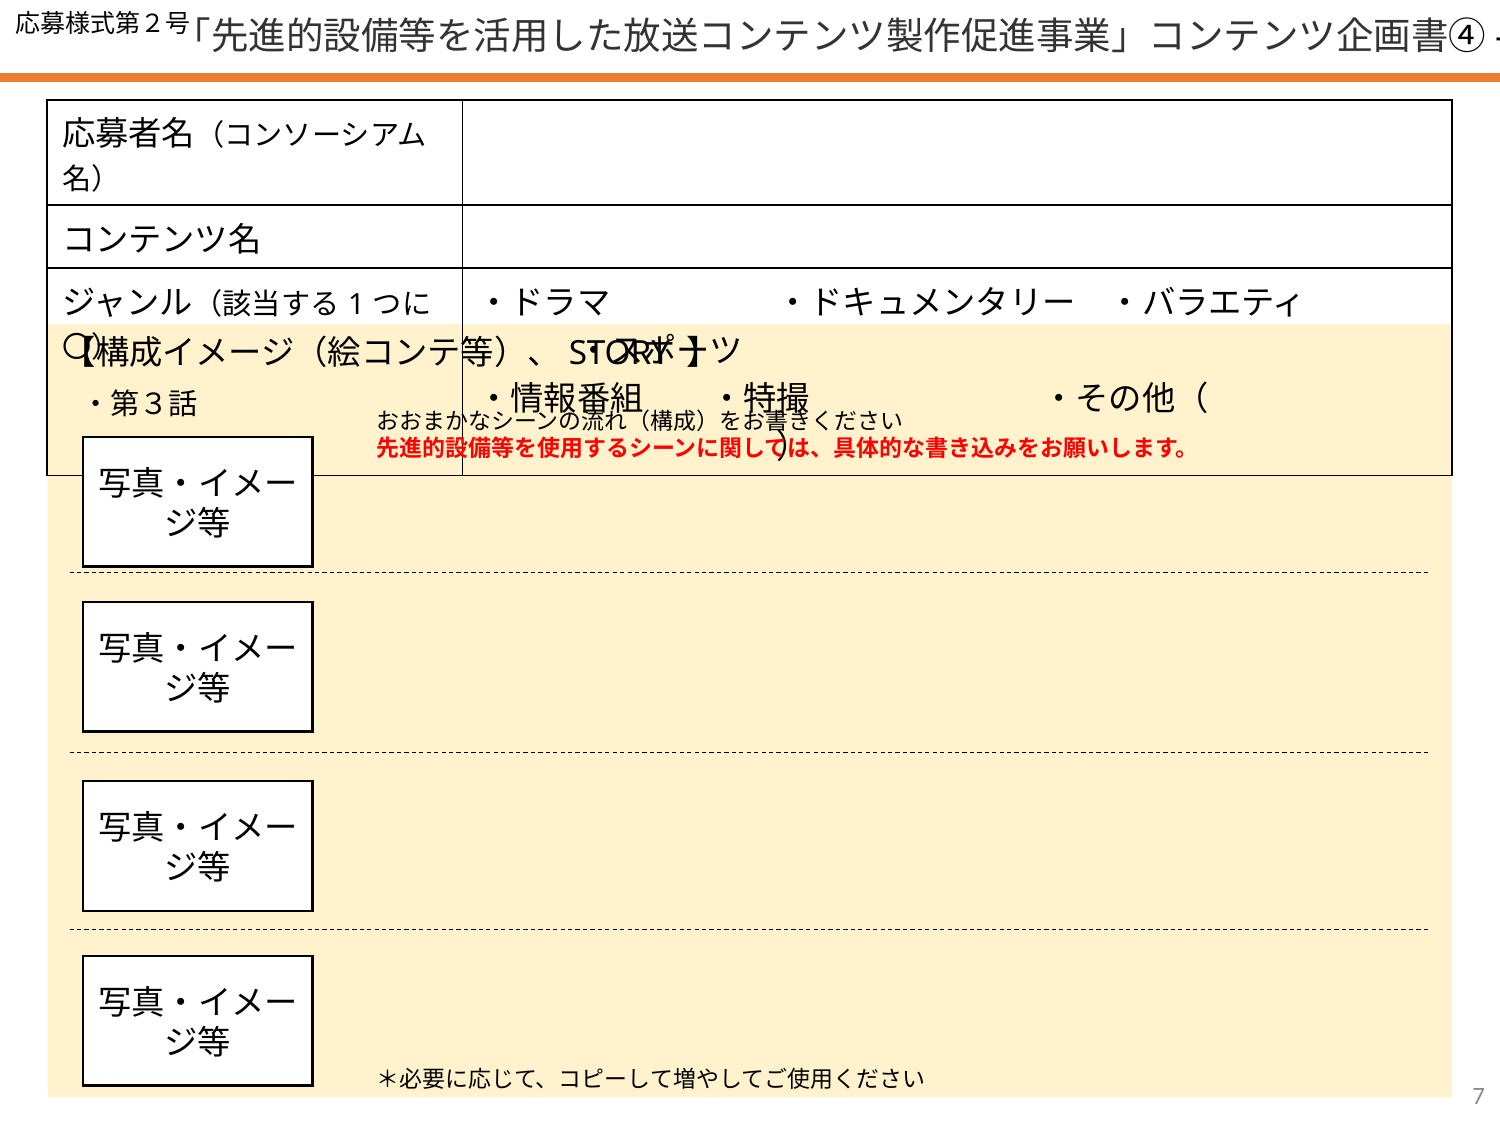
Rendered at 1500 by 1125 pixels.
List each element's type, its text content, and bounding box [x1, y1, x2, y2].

text_box 写真・イメージ等 [82, 601, 314, 733]
table_header 応募者名（コンソーシアム名） [48, 101, 462, 204]
text_box 写真・イメージ等 [82, 436, 314, 568]
slide_number 7 [1162, 1065, 1500, 1125]
text_box おおまかなシーンの流れ（構成）をお書きください 先進的設備等を使用するシーンに関しては、具体的な書き込みをお願いします。 [361, 399, 1417, 469]
table_cell [463, 206, 1451, 267]
text_box ＊必要に応じて、コピーして増やしてご使用ください [361, 1057, 1417, 1100]
text_box 「先進的設備等を活用した放送コンテンツ製作促進事業」コンテンツ企画書④-3 [158, 4, 1500, 65]
text_box ・第３話 [66, 377, 1431, 428]
text_box 【構成イメージ（絵コンテ等）、STORY 】 [47, 476, 1453, 1098]
table_header [463, 101, 1451, 204]
text_box 写真・イメージ等 [82, 955, 314, 1087]
table_cell コンテンツ名 [48, 206, 462, 267]
text_box 写真・イメージ等 [82, 780, 314, 912]
table_cell ジャンル（該当する1つに〇） [48, 269, 462, 475]
table_cell ・ドラマ ・ドキュメンタリー ・バラエティ ・スポーツ ・情報番組 ・特撮 ・その他（ ） [463, 269, 1451, 475]
text_box 応募様式第２号 [1, 0, 206, 45]
